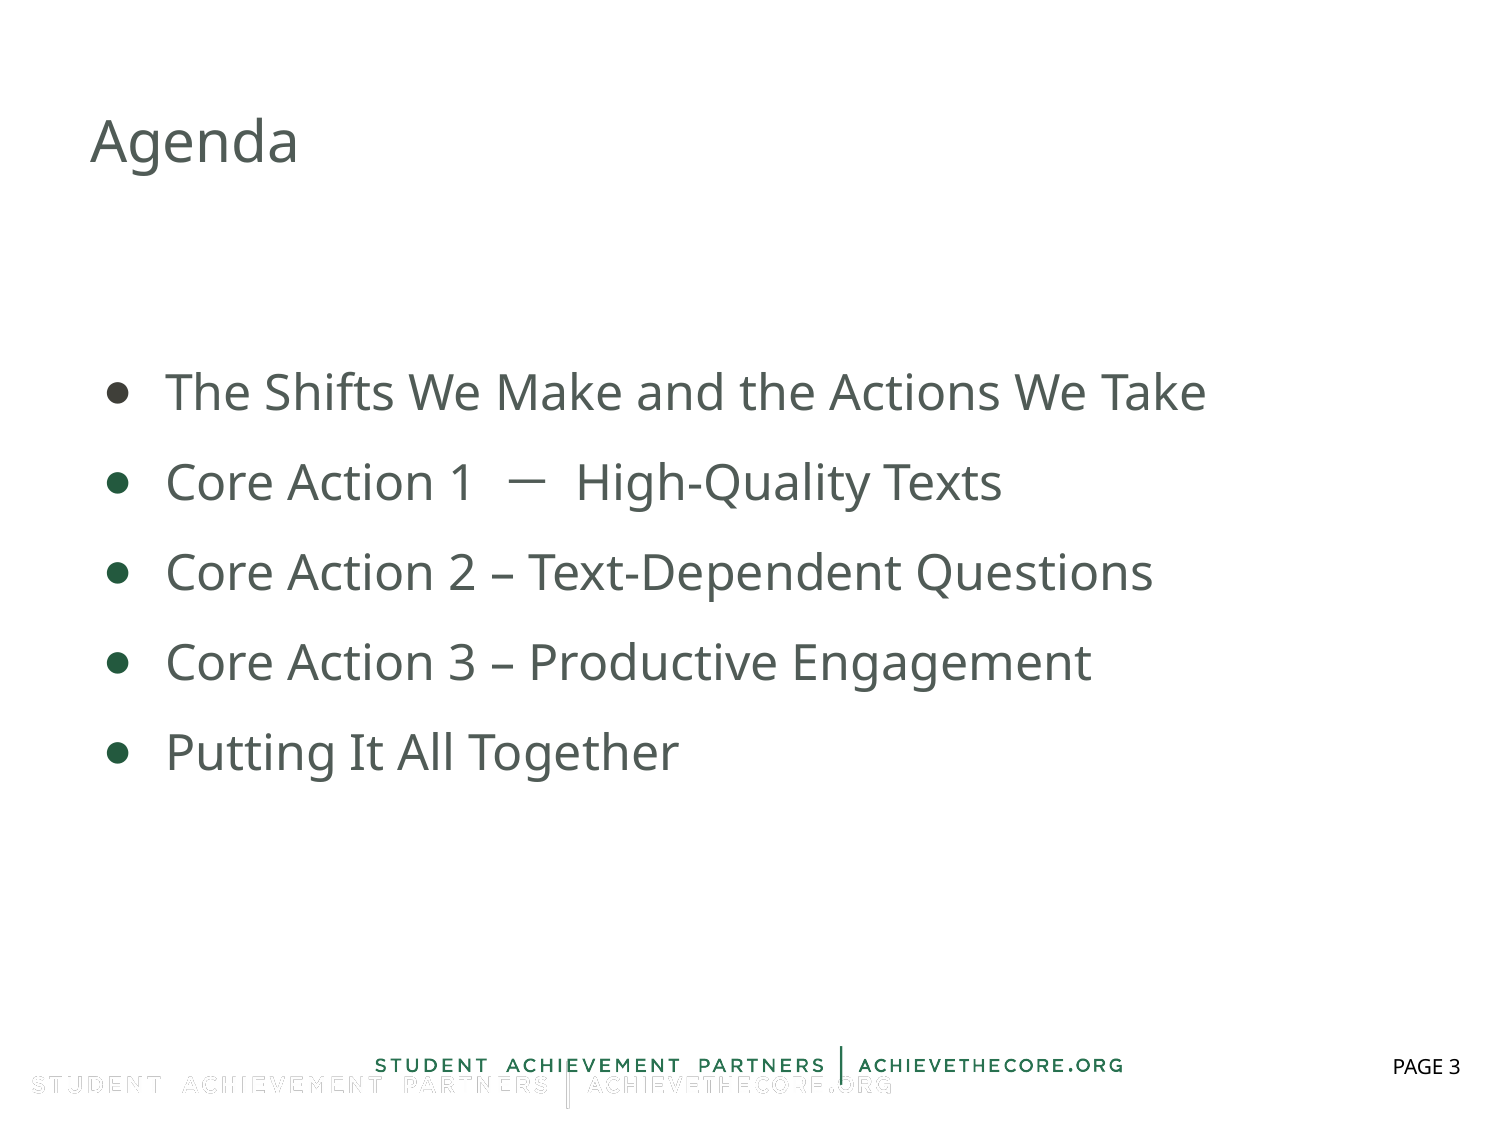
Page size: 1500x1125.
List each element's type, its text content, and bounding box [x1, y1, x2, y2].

list The Shifts We Make and the Actions We Take Core Action 1 － High-Quality Texts Core Action 2 – Text-Dependent Questions Core Action 3 – Productive Engagement Putting It All Together [75, 262, 1425, 1005]
title Agenda [75, 45, 1425, 233]
picture [12, 1046, 1122, 1112]
